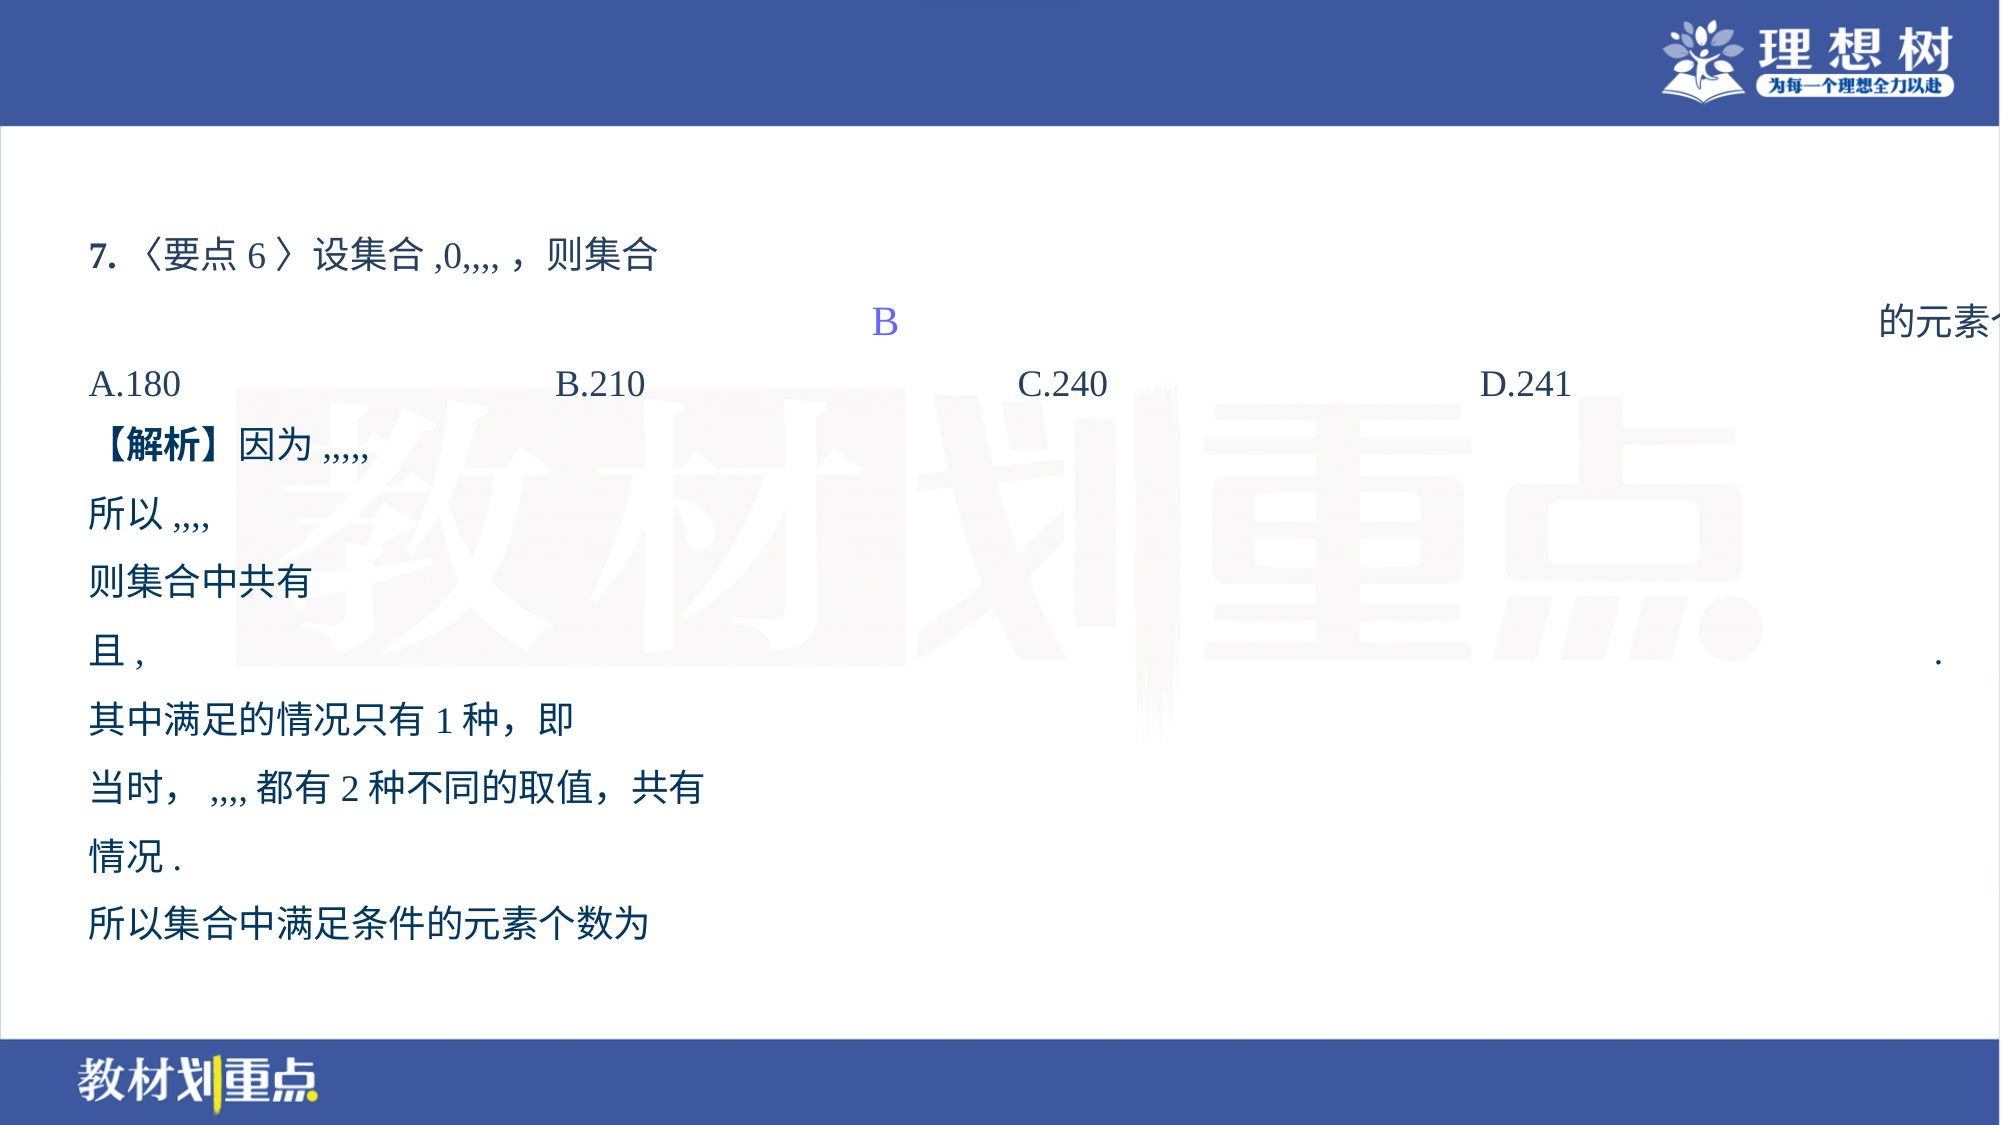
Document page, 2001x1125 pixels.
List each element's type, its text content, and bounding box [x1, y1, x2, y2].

picture [0, 0, 2000, 1125]
text_box A.180 B.210 C.240 D.241 [88, 337, 1911, 397]
text_box B [856, 291, 915, 337]
